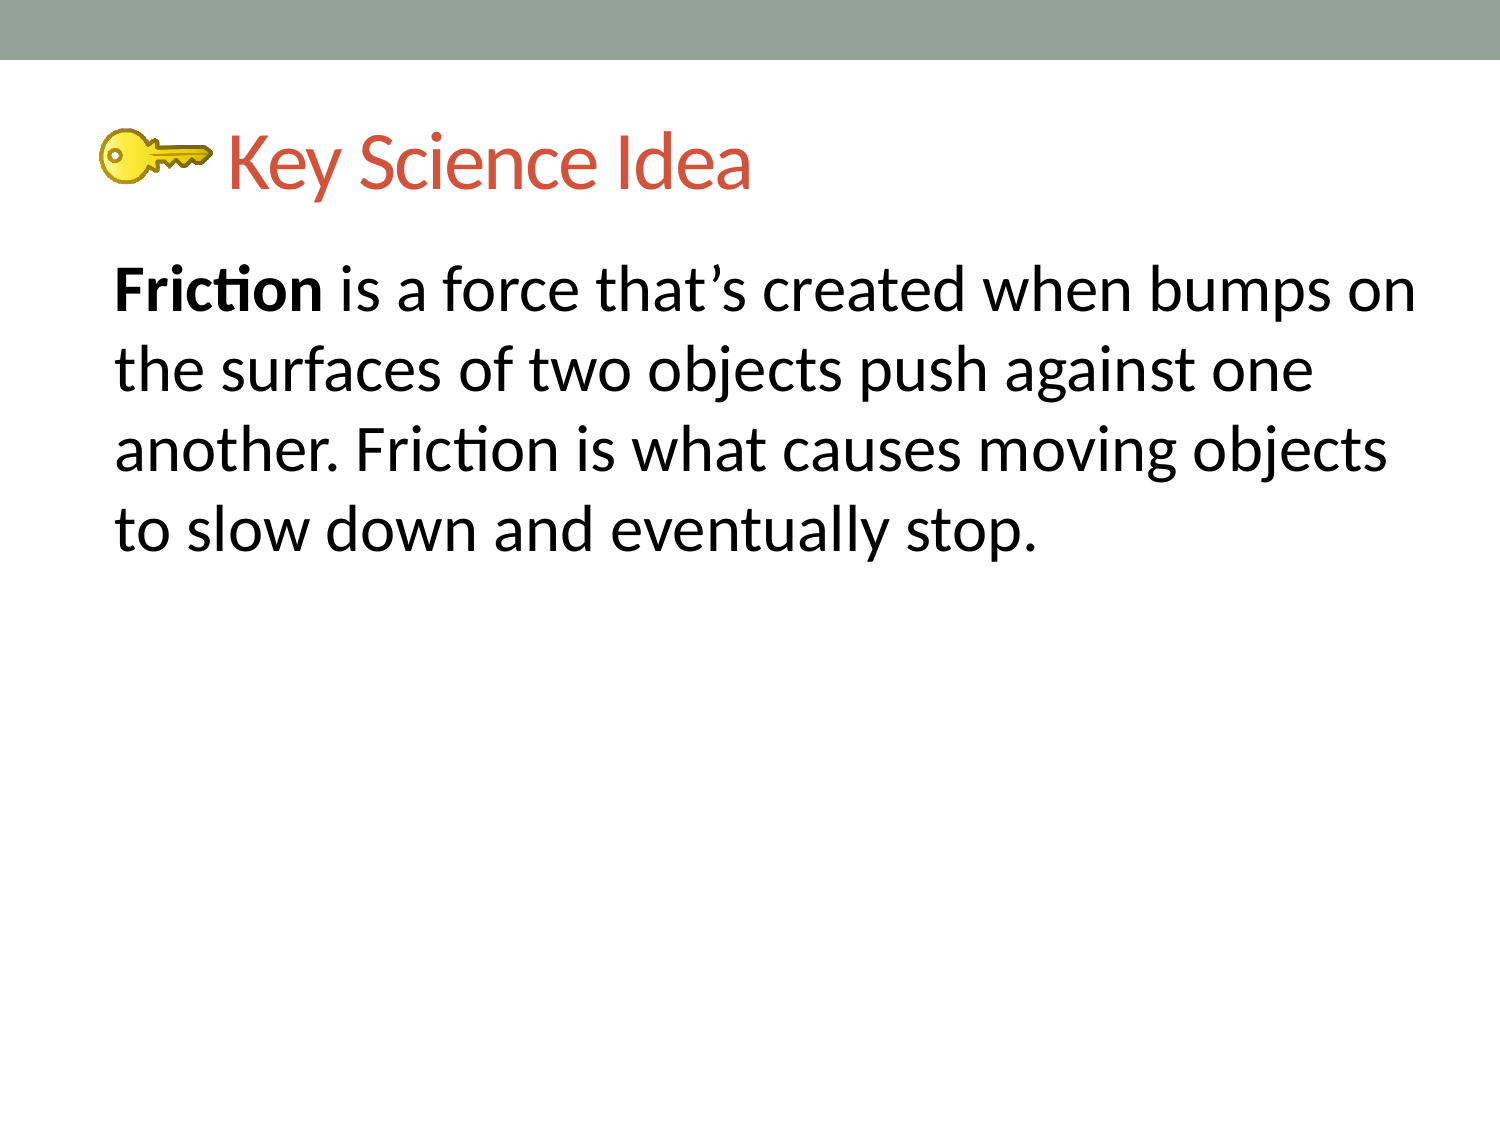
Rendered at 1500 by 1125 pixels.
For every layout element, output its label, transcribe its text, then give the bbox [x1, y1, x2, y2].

picture [99, 99, 213, 213]
list Friction is a force that’s created when bumps on the surfaces of two objects push against one another. Friction is what causes moving objects to slow down and eventually stop. [99, 237, 1438, 1075]
title Key Science Idea [99, 75, 1475, 238]
